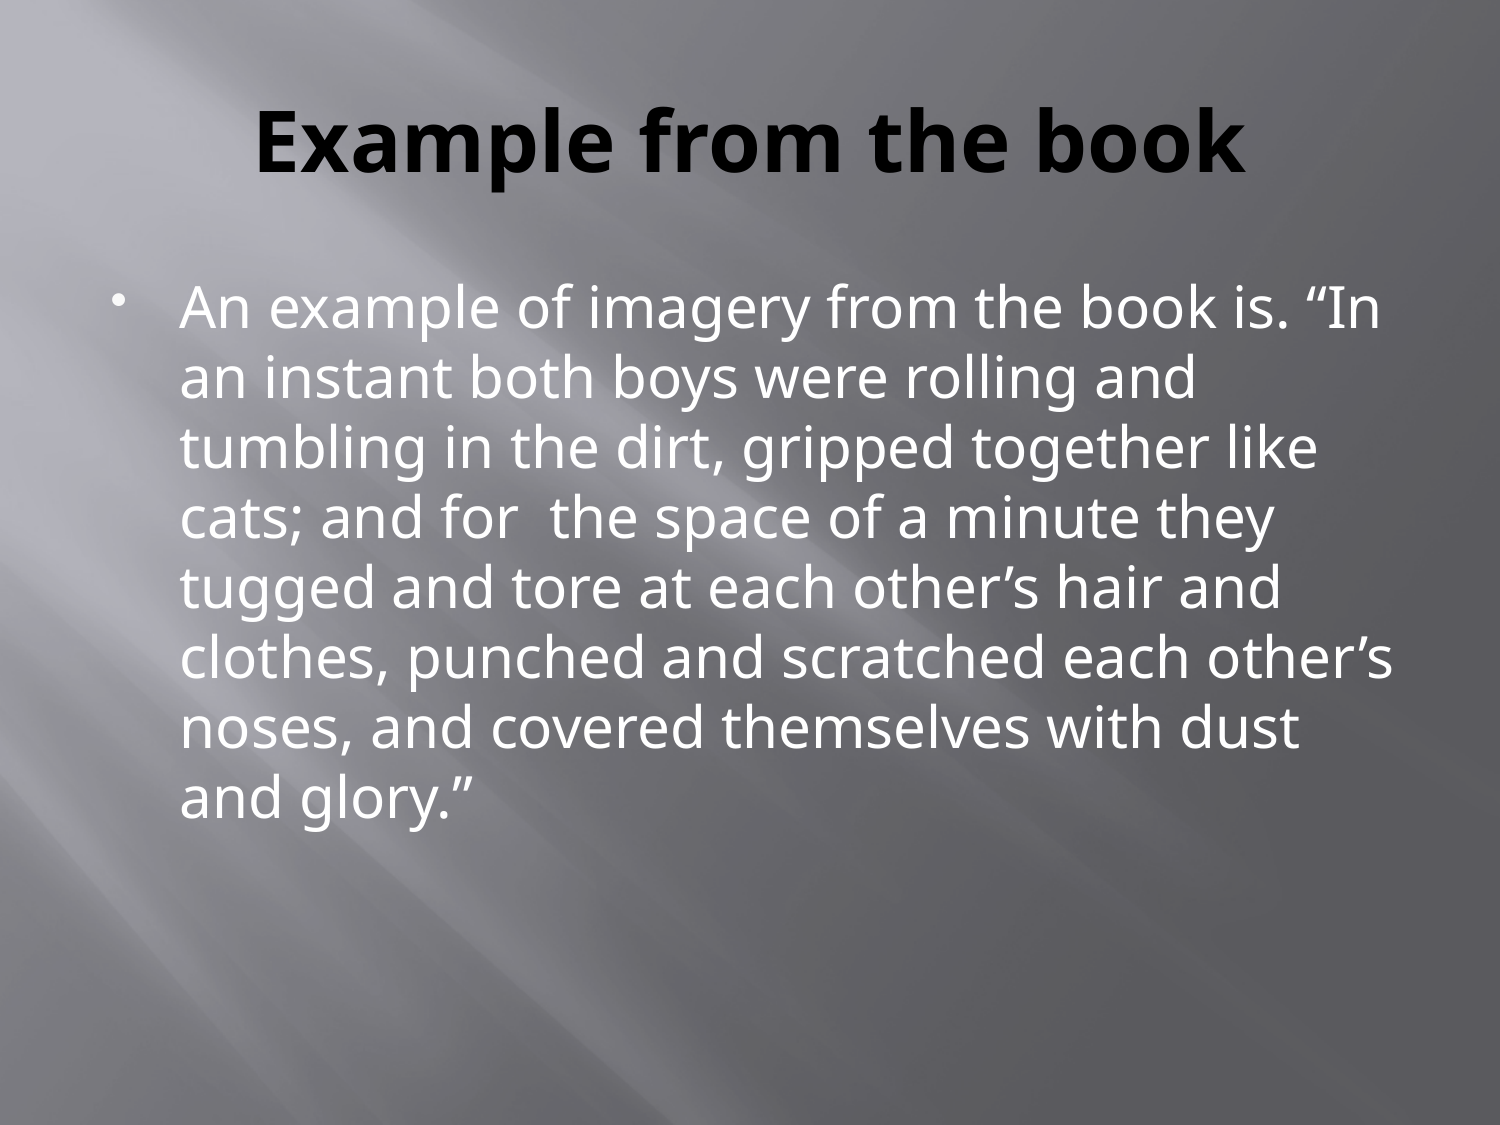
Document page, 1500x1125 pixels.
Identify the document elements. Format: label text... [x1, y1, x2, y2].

title Example from the book [75, 45, 1425, 233]
list An example of imagery from the book is. “In an instant both boys were rolling and tumbling in the dirt, gripped together like cats; and for the space of a minute they tugged and tore at each other’s hair and clothes, punched and scratched each other’s noses, and covered themselves with dust and glory.” [75, 262, 1425, 1035]
